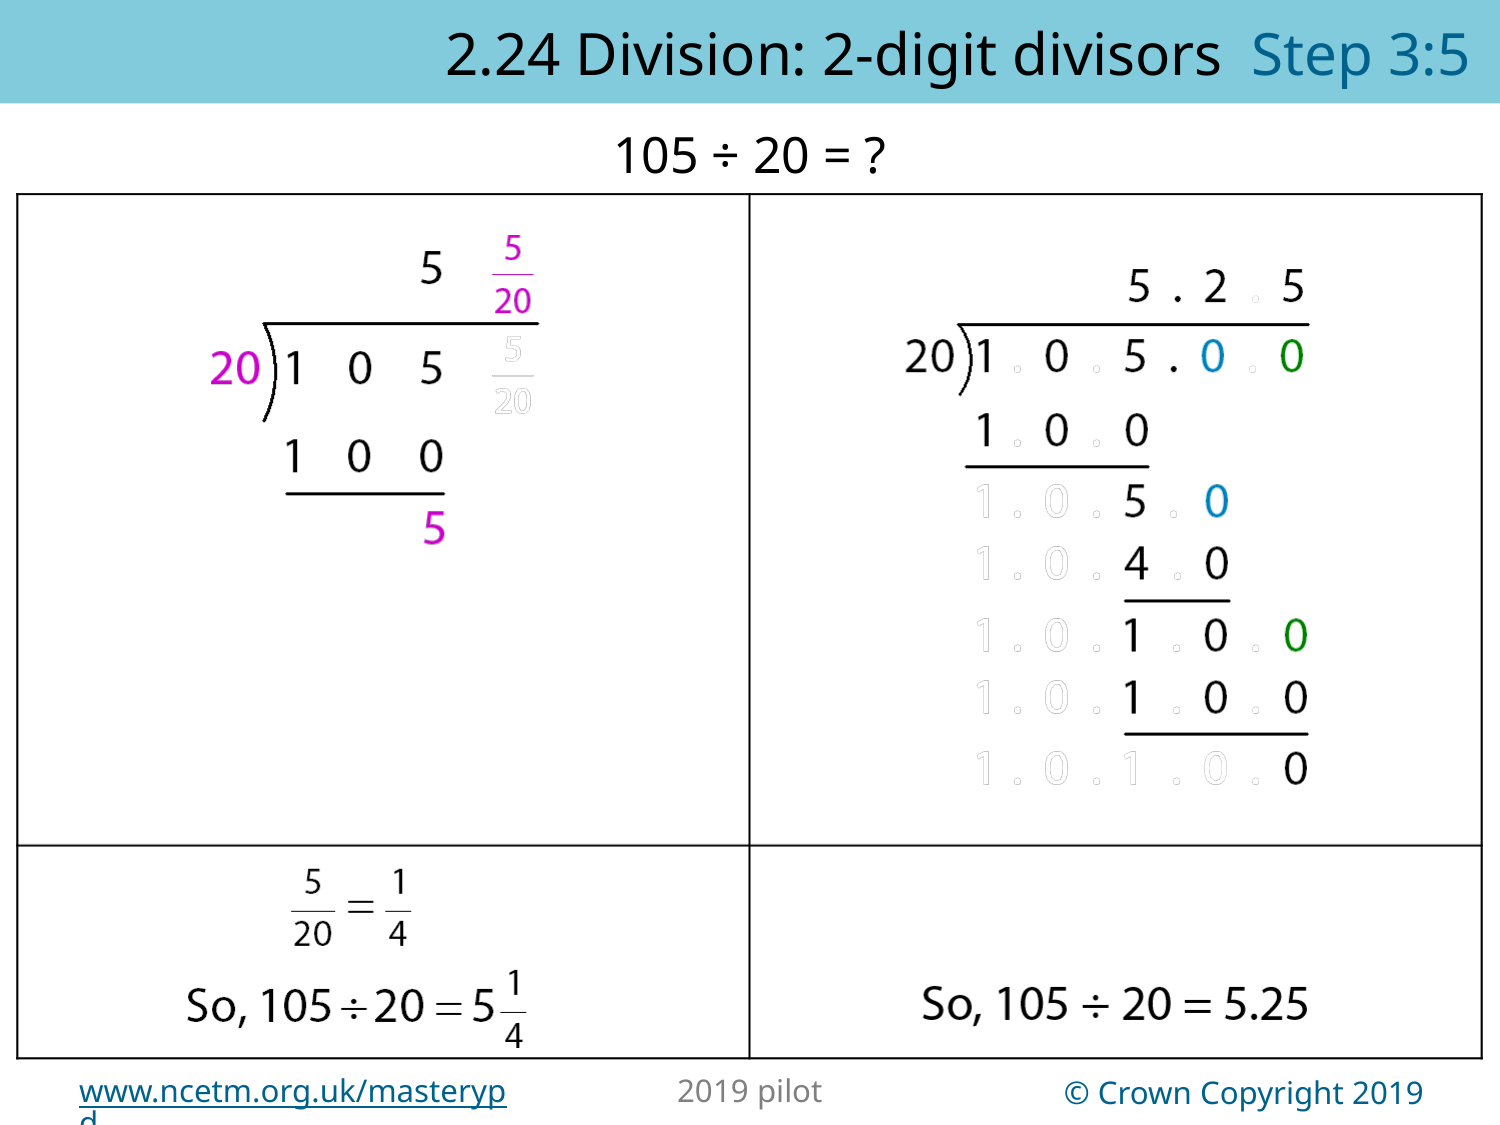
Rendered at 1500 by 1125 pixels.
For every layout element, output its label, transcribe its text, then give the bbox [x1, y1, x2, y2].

list 2.24 Division: 2-digit divisors Step 3:5 [0, 0, 1500, 104]
text_box 105 ÷ 20 = ? [598, 116, 902, 192]
picture [16, 193, 1484, 1062]
